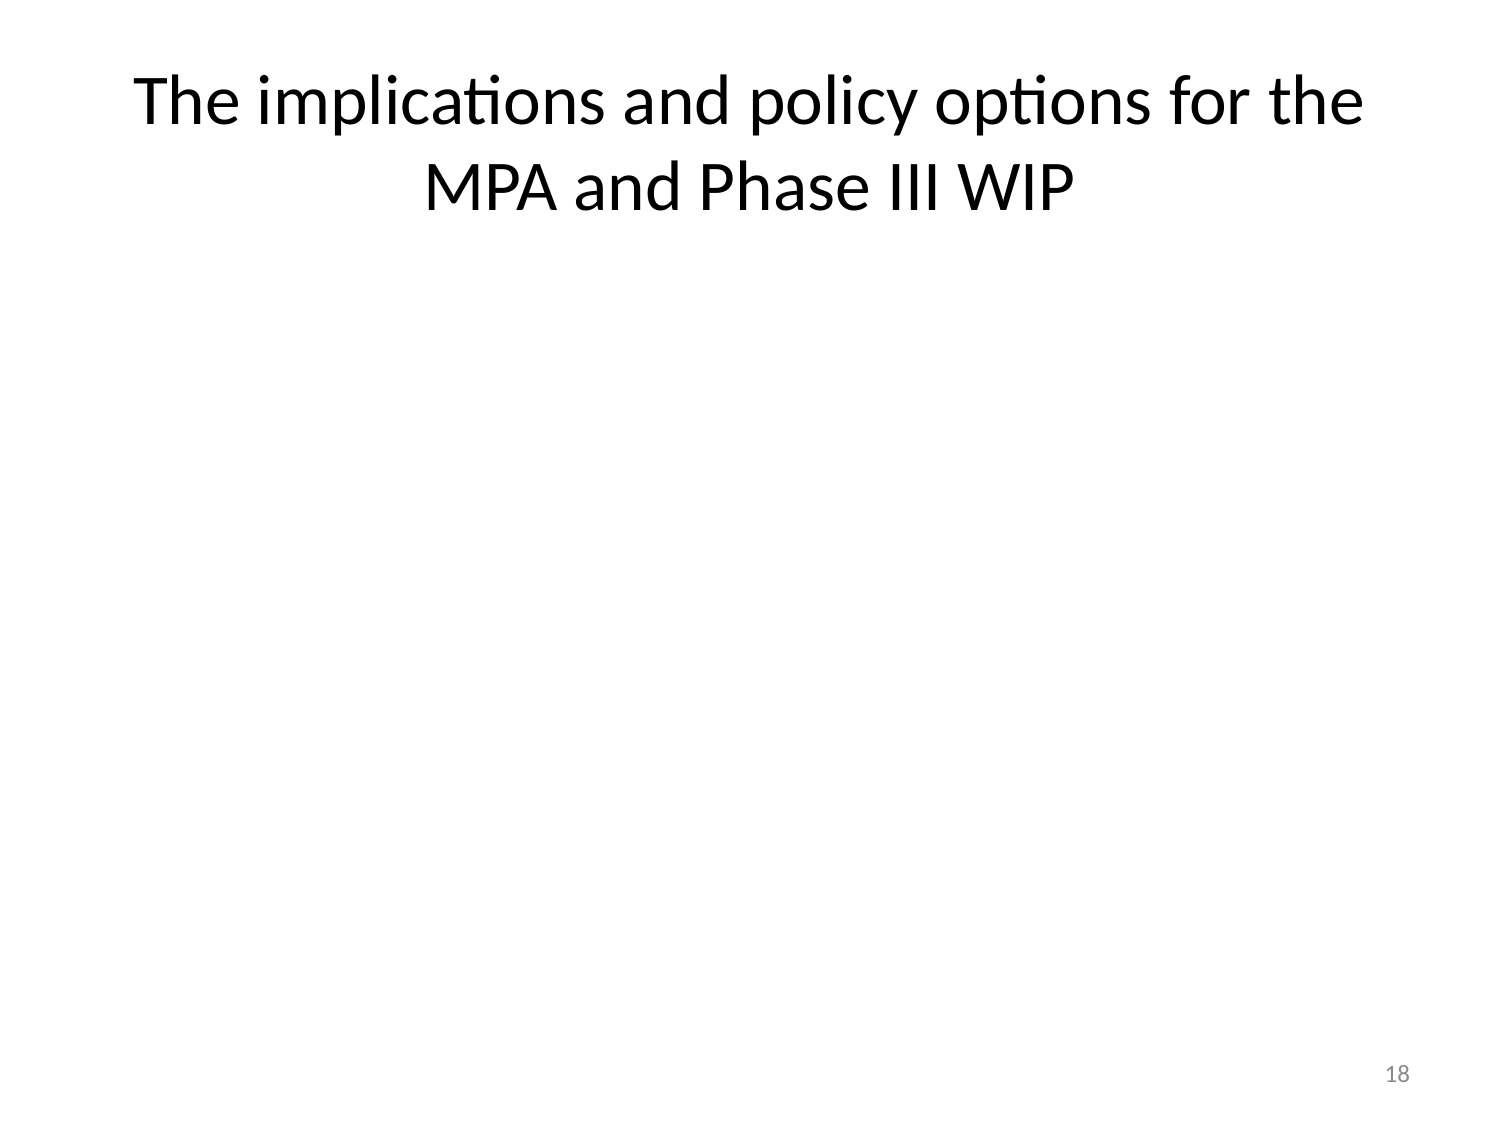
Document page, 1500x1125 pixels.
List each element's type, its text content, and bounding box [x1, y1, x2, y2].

slide_number 18 [1074, 1042, 1425, 1103]
title The implications and policy options for the MPA and Phase III WIP [75, 45, 1425, 233]
